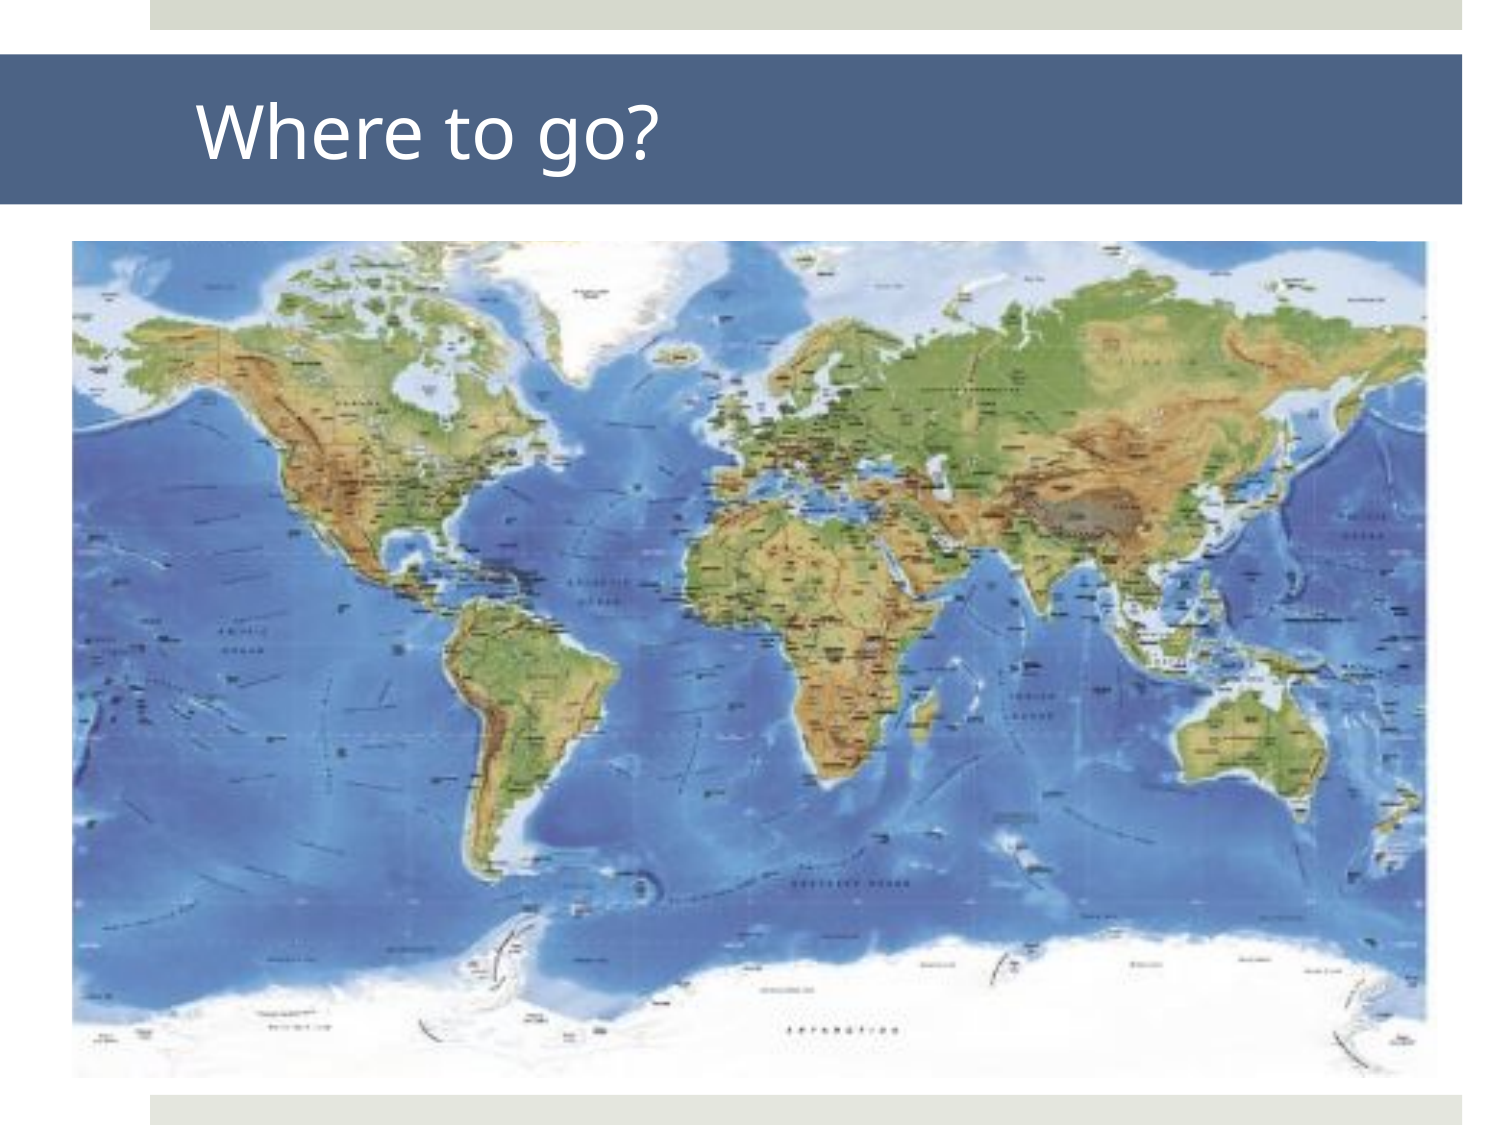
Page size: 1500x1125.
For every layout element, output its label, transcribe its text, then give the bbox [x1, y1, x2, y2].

picture [71, 240, 1438, 1079]
title Where to go? [0, 54, 1463, 205]
